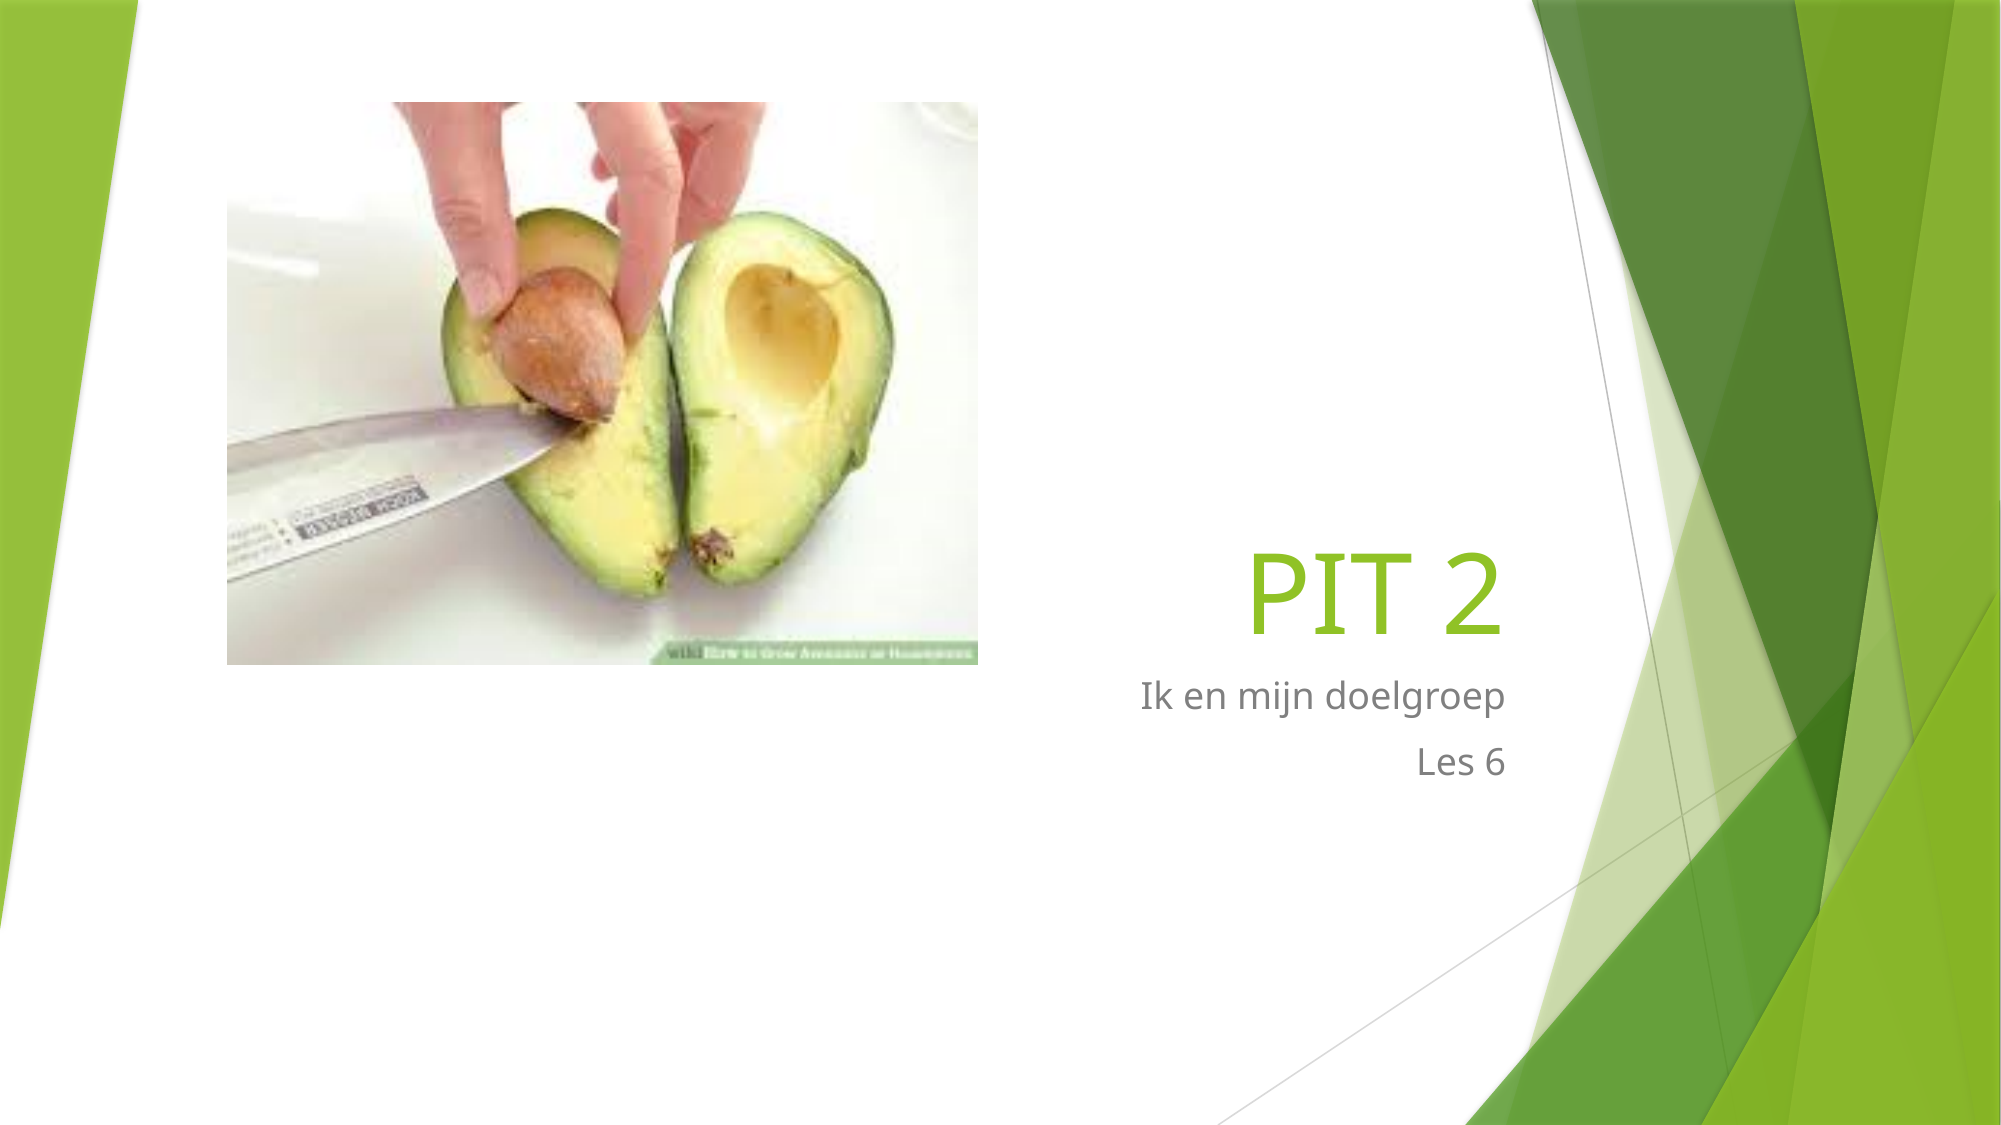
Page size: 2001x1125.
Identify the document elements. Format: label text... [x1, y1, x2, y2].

subtitle Ik en mijn doelgroep Les 6 [247, 664, 1522, 845]
title PIT 2 [983, 394, 1522, 664]
picture [226, 102, 978, 665]
